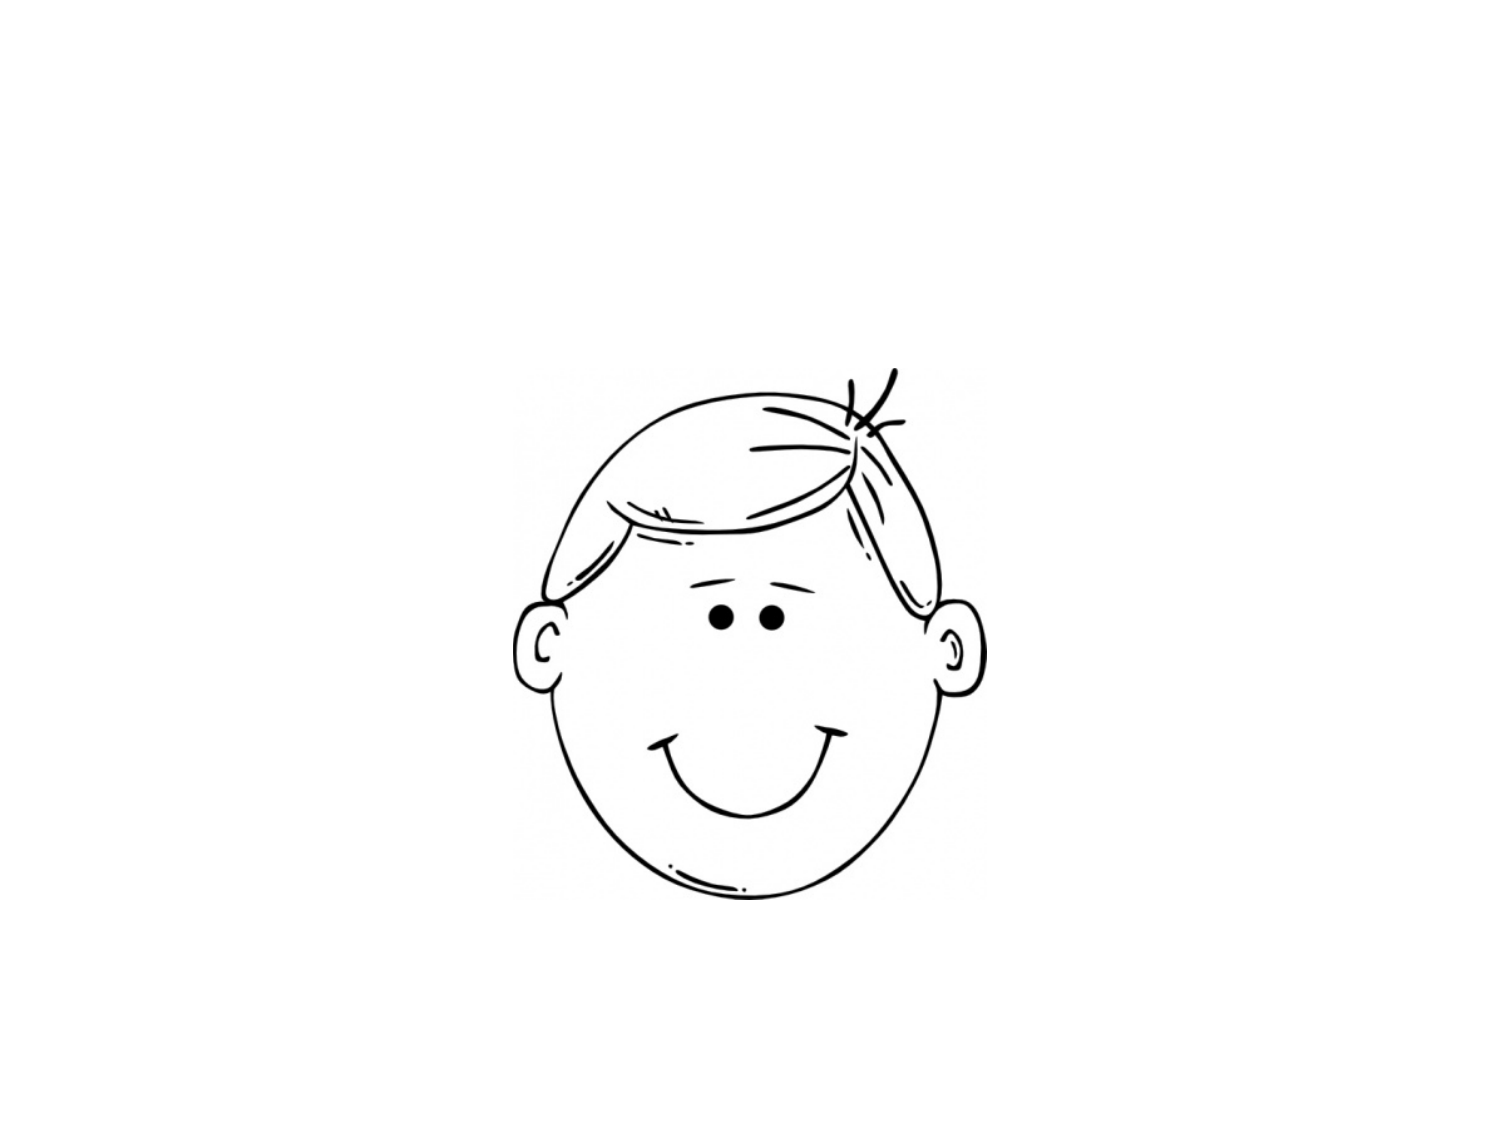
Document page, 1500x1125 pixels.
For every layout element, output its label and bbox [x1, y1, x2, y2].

list [513, 367, 987, 900]
